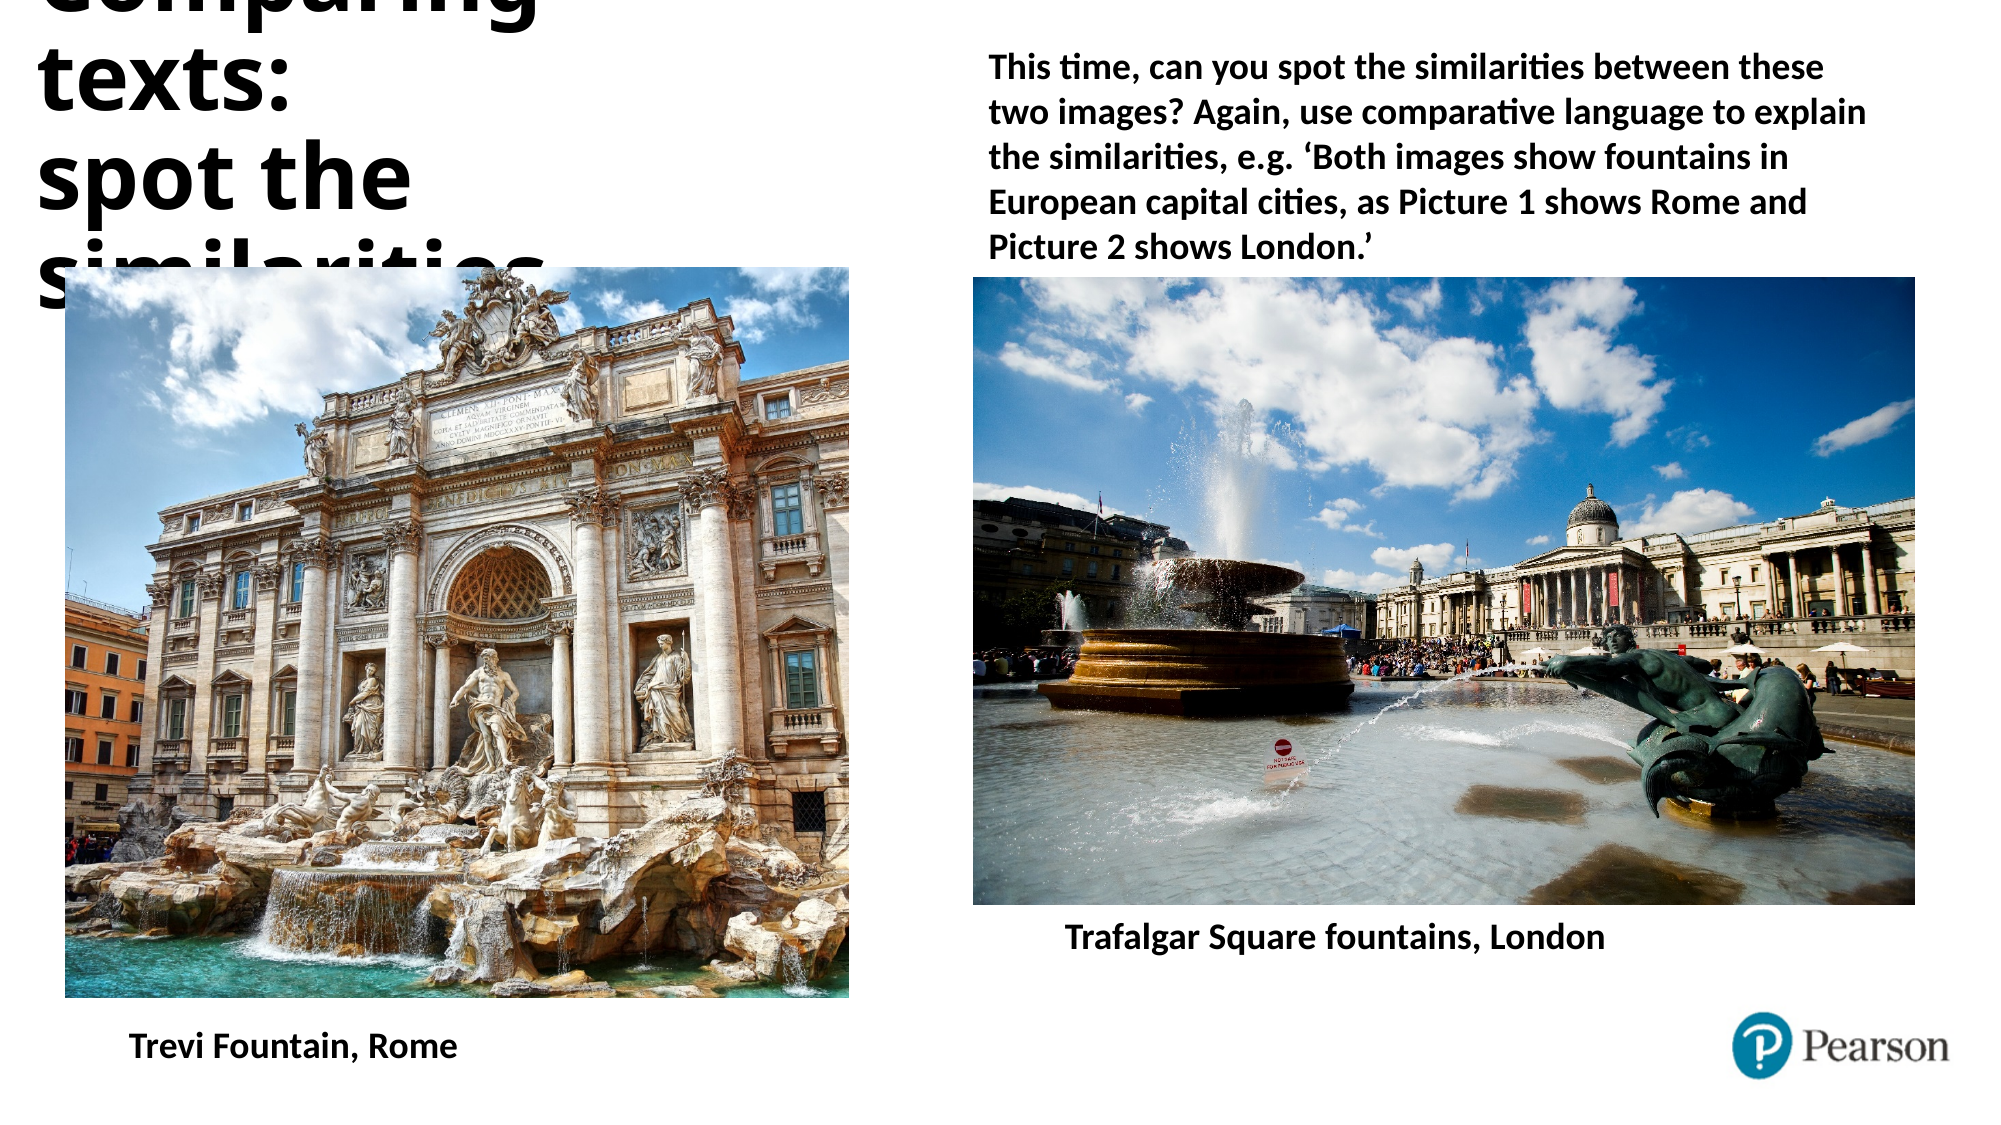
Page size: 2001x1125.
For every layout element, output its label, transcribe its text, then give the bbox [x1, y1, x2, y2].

text_box This time, can you spot the similarities between these two images? Again, use comparative language to explain the similarities, e.g. ‘Both images show fountains in European capital cities, as Picture 1 shows Rome and Picture 2 shows London.’ [973, 34, 1890, 275]
text_box Trevi Fountain, Rome [114, 1013, 753, 1073]
title Comparing texts: spot the similarities [21, 21, 813, 240]
picture [973, 277, 1915, 905]
picture [1722, 997, 1960, 1090]
text_box Trafalgar Square fountains, London [1050, 905, 1671, 965]
picture [65, 267, 849, 998]
